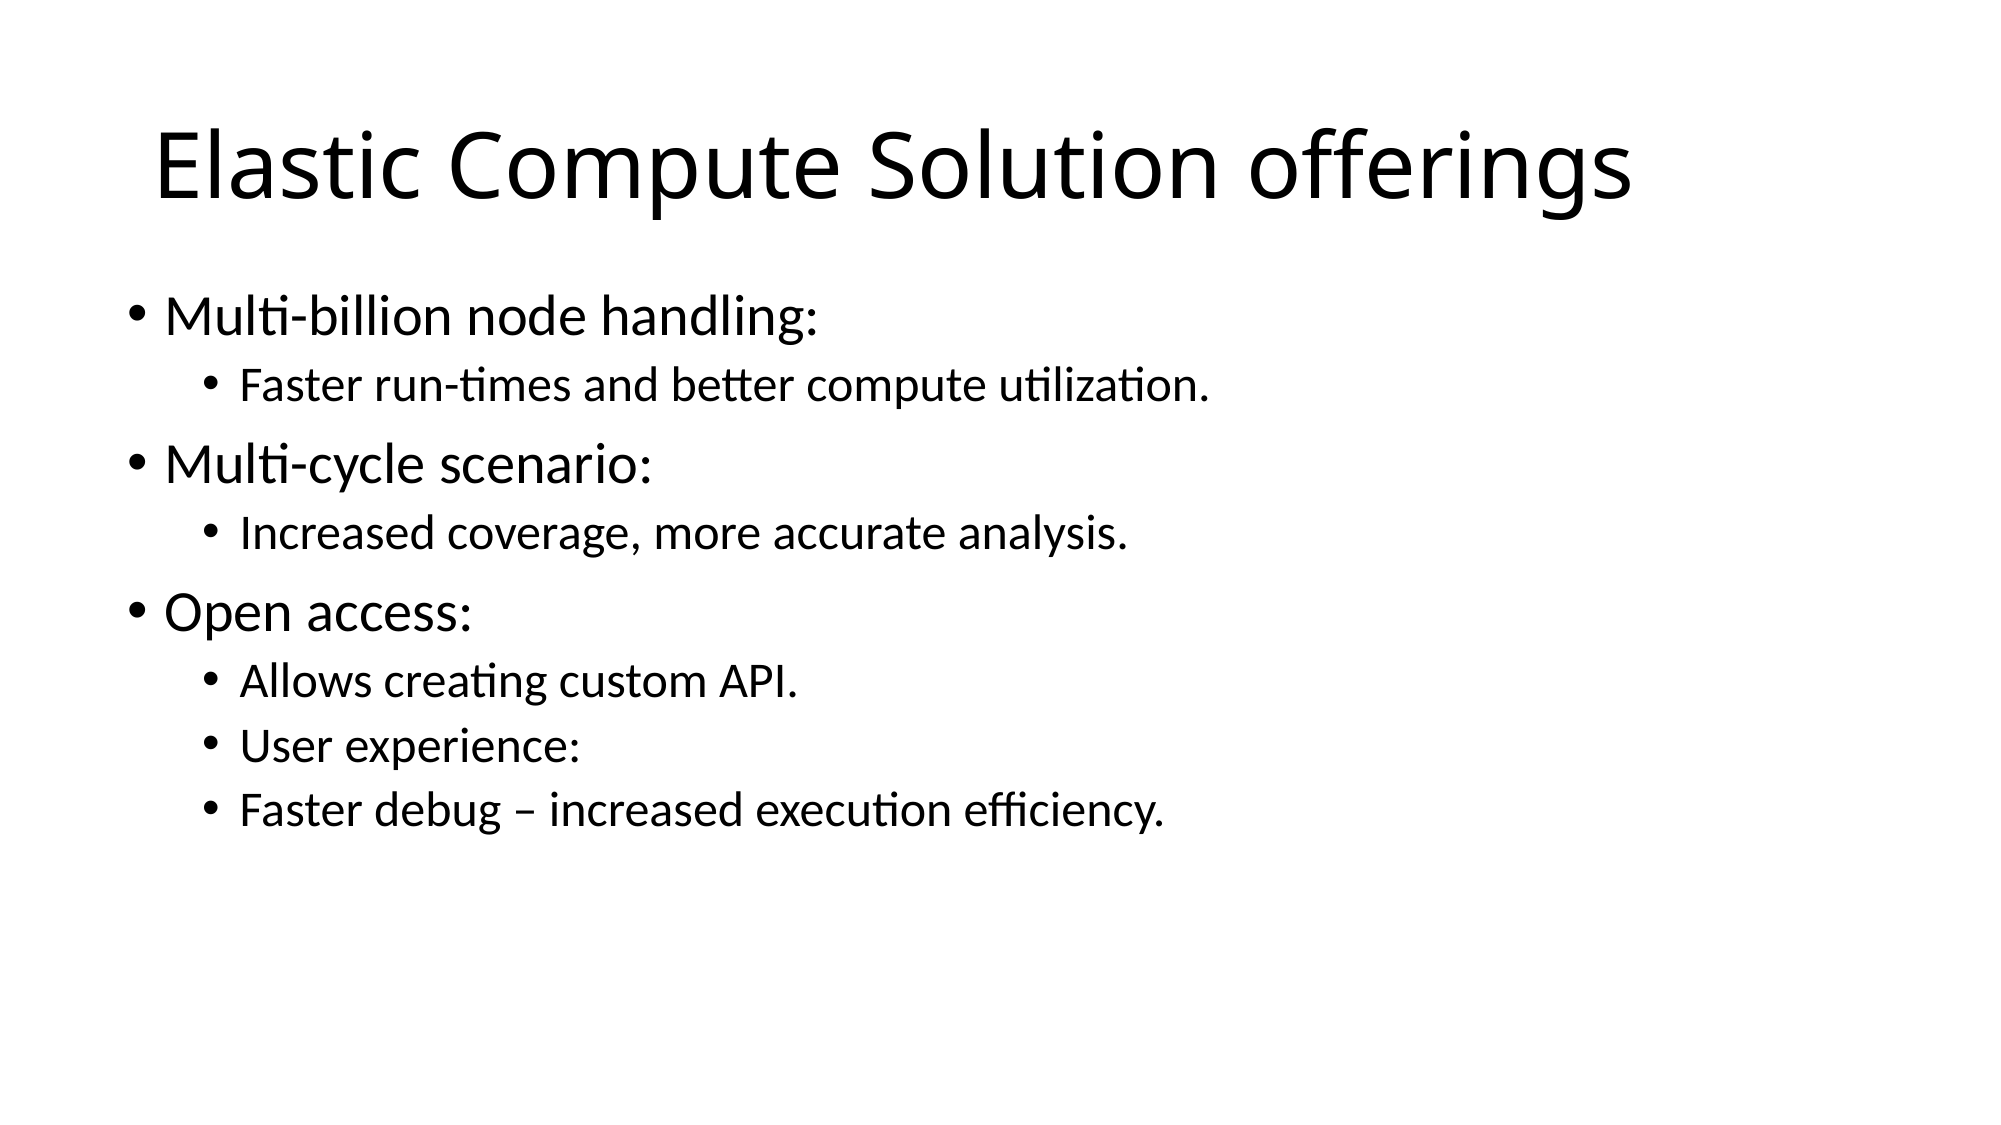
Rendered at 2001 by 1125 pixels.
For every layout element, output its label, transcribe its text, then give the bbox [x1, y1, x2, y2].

list Multi-billion node handling: Faster run-times and better compute utilization. Multi-cycle scenario: Increased coverage, more accurate analysis. Open access: Allows creating custom API. User experience: Faster debug – increased execution efficiency. [112, 277, 1837, 992]
title Elastic Compute Solution offerings [137, 59, 1863, 278]
